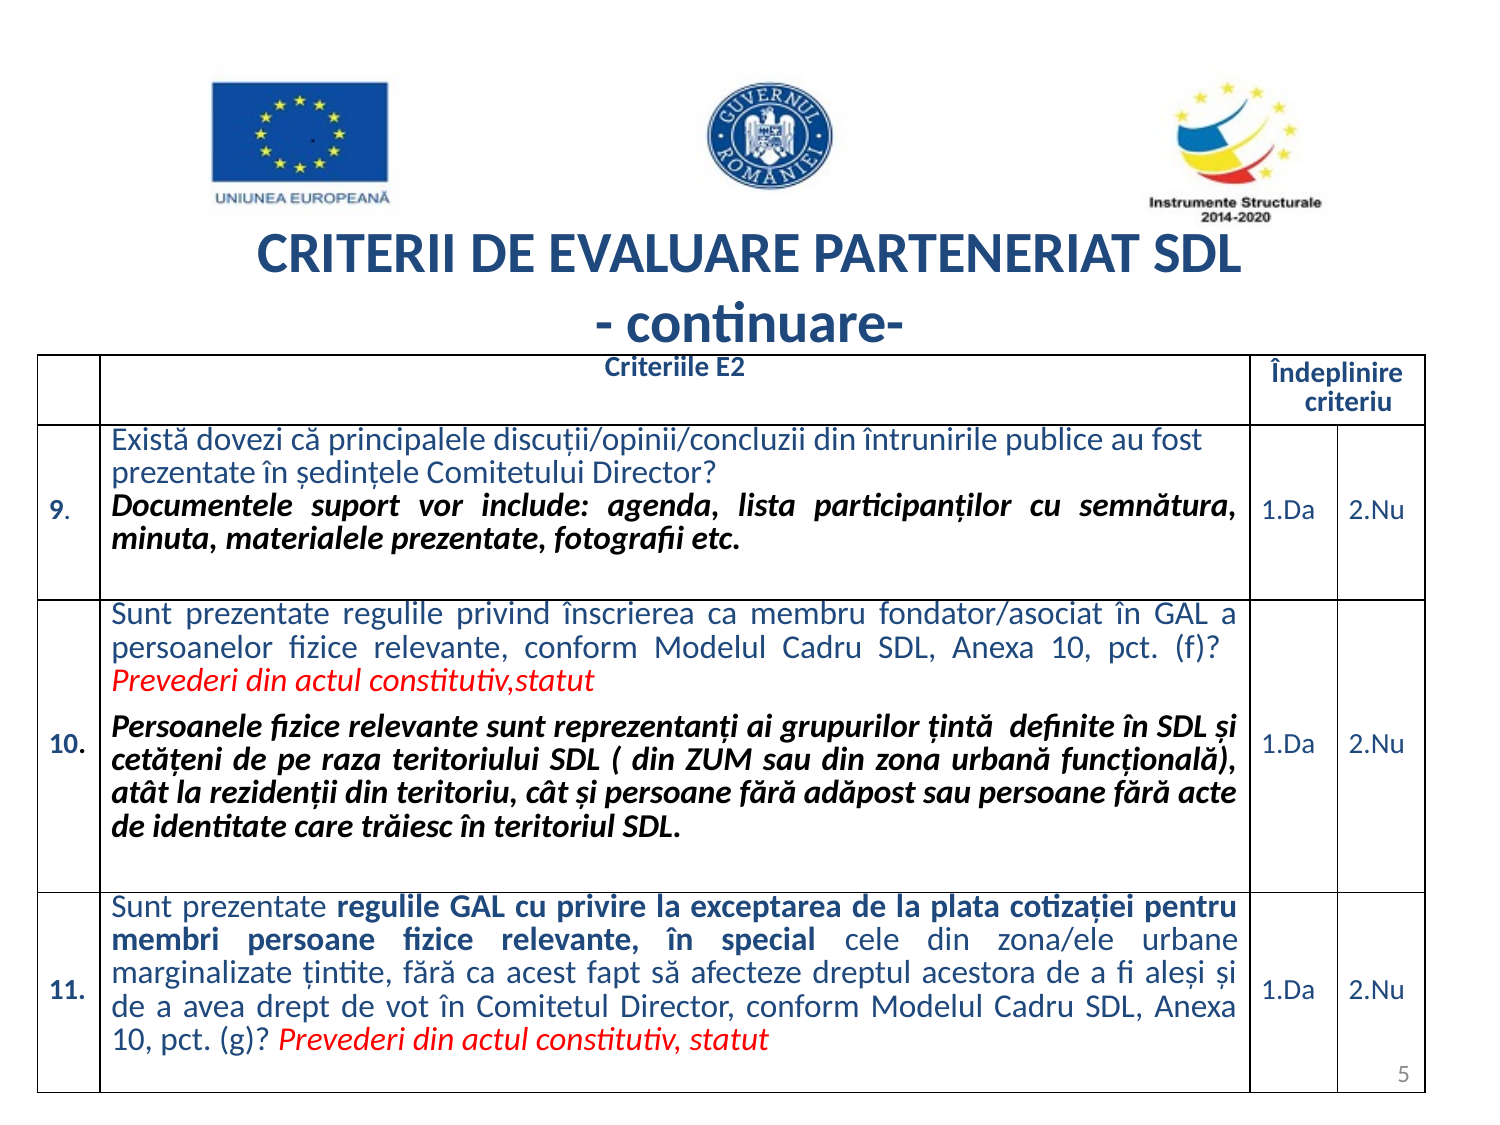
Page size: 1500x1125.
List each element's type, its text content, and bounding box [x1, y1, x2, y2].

table_header Există dovezi că principalele discuții/opinii/concluzii din întrunirile publice au fost prezentate în ședințele Comitetului Director? Documentele suport vor include: agenda, lista participanților cu semnătura, minuta, materialele prezentate, fotografii etc. [101, 426, 1249, 599]
title CRITERII DE EVALUARE PARTENERIAT SDL - continuare- [75, 224, 1425, 343]
table_header 1.Da [1251, 426, 1337, 599]
table_cell 11. [38, 893, 99, 1092]
table_cell Sunt prezentate regulile GAL cu privire la exceptarea de la plata cotizației pentru membri persoane fizice relevante, în special cele din zona/ele urbane marginalizate țintite, fără ca acest fapt să afecteze dreptul acestora de a fi aleși și de a avea drept de vot în Comitetul Director, conform Modelul Cadru SDL, Anexa 10, pct. (g)? Prevederi din actul constitutiv, statut [101, 893, 1249, 1092]
table_header 2.Nu [1338, 426, 1424, 599]
table_header Îndeplinire criteriu [1251, 356, 1424, 424]
table_cell 2.Nu [1338, 601, 1424, 892]
table_cell 10. [38, 601, 99, 892]
picture [75, 37, 1425, 224]
table_cell 2.Nu [1338, 893, 1424, 1042]
slide_number 5 [1074, 1042, 1425, 1103]
table_cell 1.Da [1251, 893, 1337, 1042]
table_header [38, 356, 99, 424]
table_cell Sunt prezentate regulile privind înscrierea ca membru fondator/asociat în GAL a persoanelor fizice relevante, conform Modelul Cadru SDL, Anexa 10, pct. (f)? Prevederi din actul constitutiv,statut Persoanele fizice relevante sunt reprezentanți ai grupurilor țintă definite în SDL și cetățeni de pe raza teritoriului SDL ( din ZUM sau din zona urbană funcțională), atât la rezidenții din teritoriu, cât și persoane fără adăpost sau persoane fără acte de identitate care trăiesc în teritoriul SDL. [101, 601, 1249, 892]
table_header 9. [38, 426, 99, 599]
table_cell 1.Da [1251, 601, 1337, 892]
table_header Criteriile E2 [101, 356, 1249, 424]
